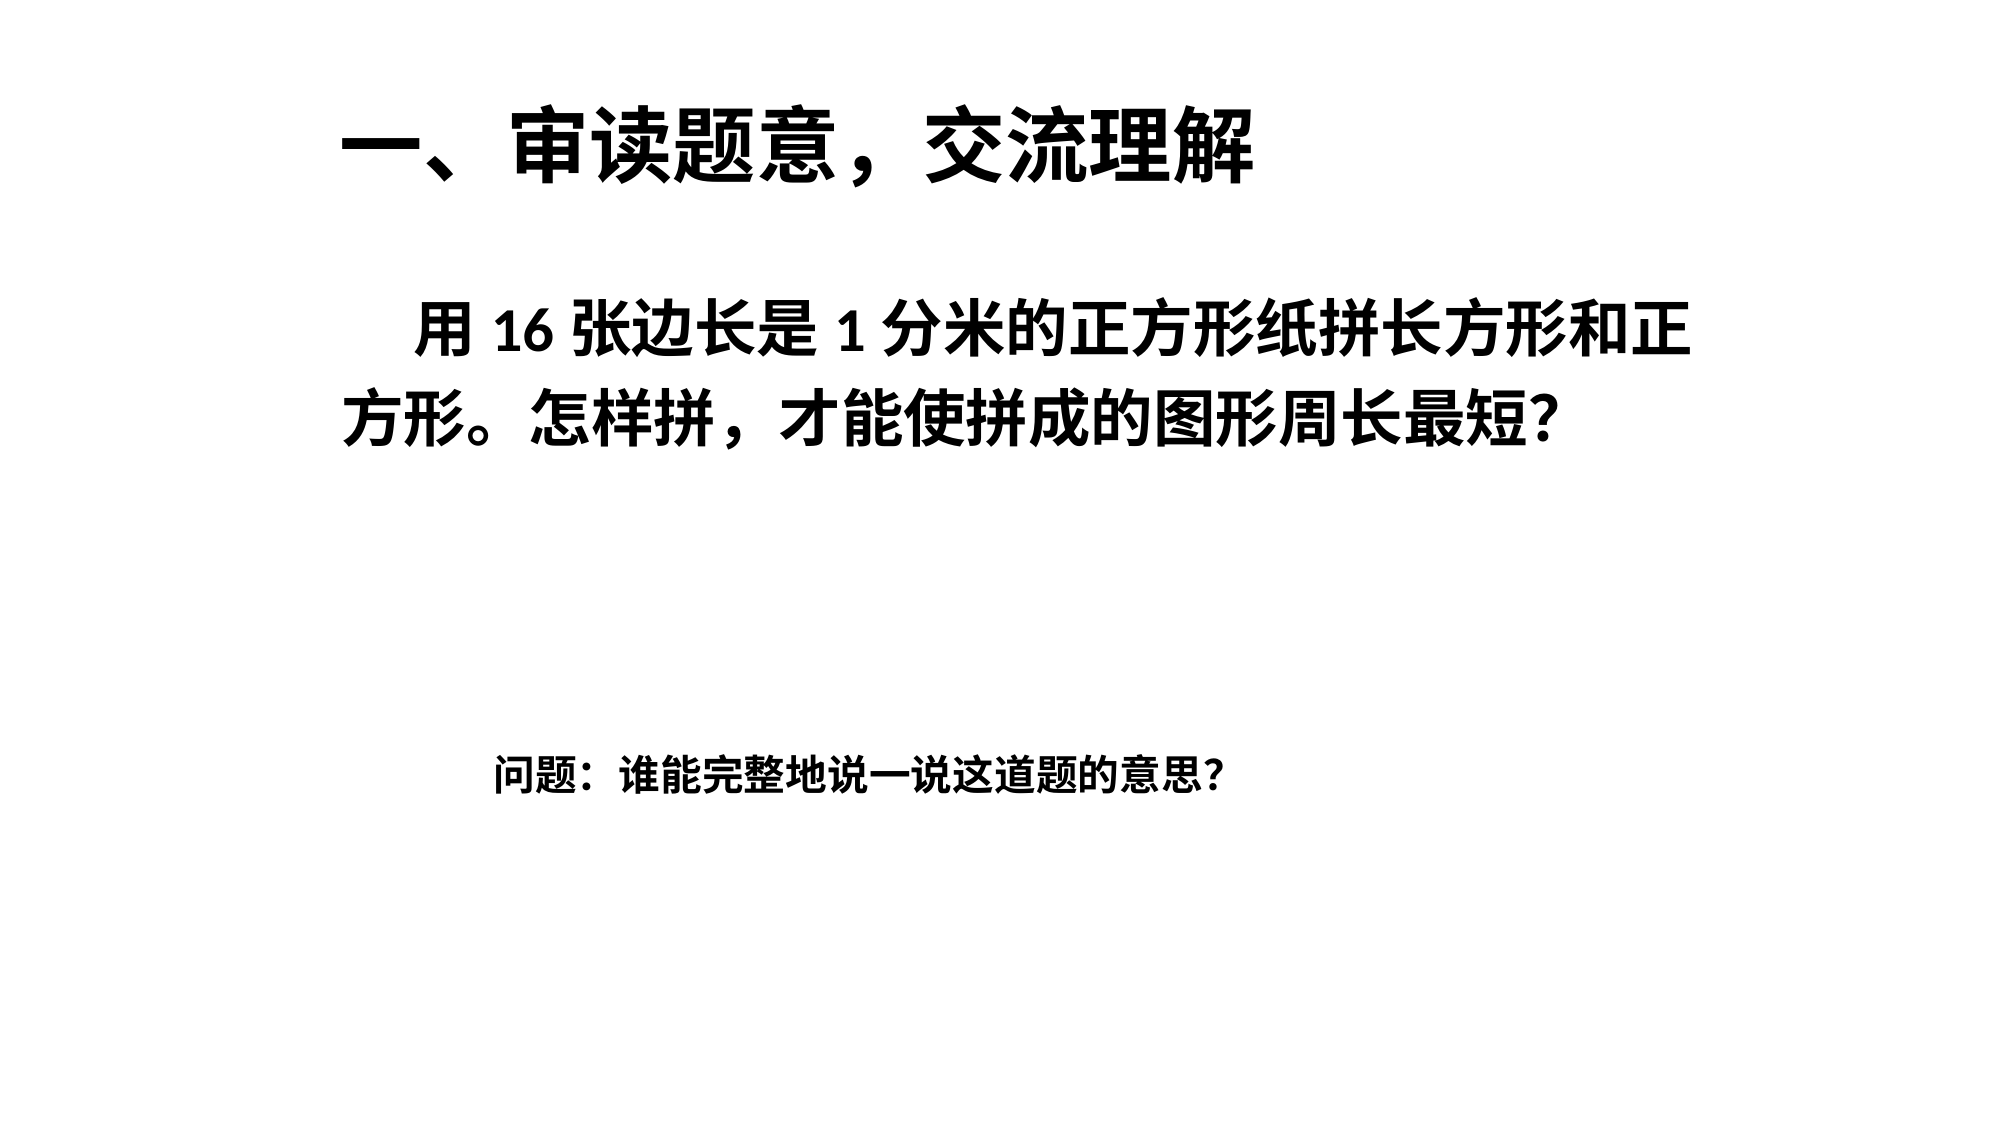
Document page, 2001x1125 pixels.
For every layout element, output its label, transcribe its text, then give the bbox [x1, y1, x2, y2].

title 一、审读题意，交流理解 [324, 73, 1481, 213]
text_box 问题：谁能完整地说一说这道题的意思？ [355, 731, 1657, 806]
text_box 用16张边长是1分米的正方形纸拼长方形和正方形。怎样拼，才能使拼成的图形周长最短？ [326, 267, 1709, 462]
